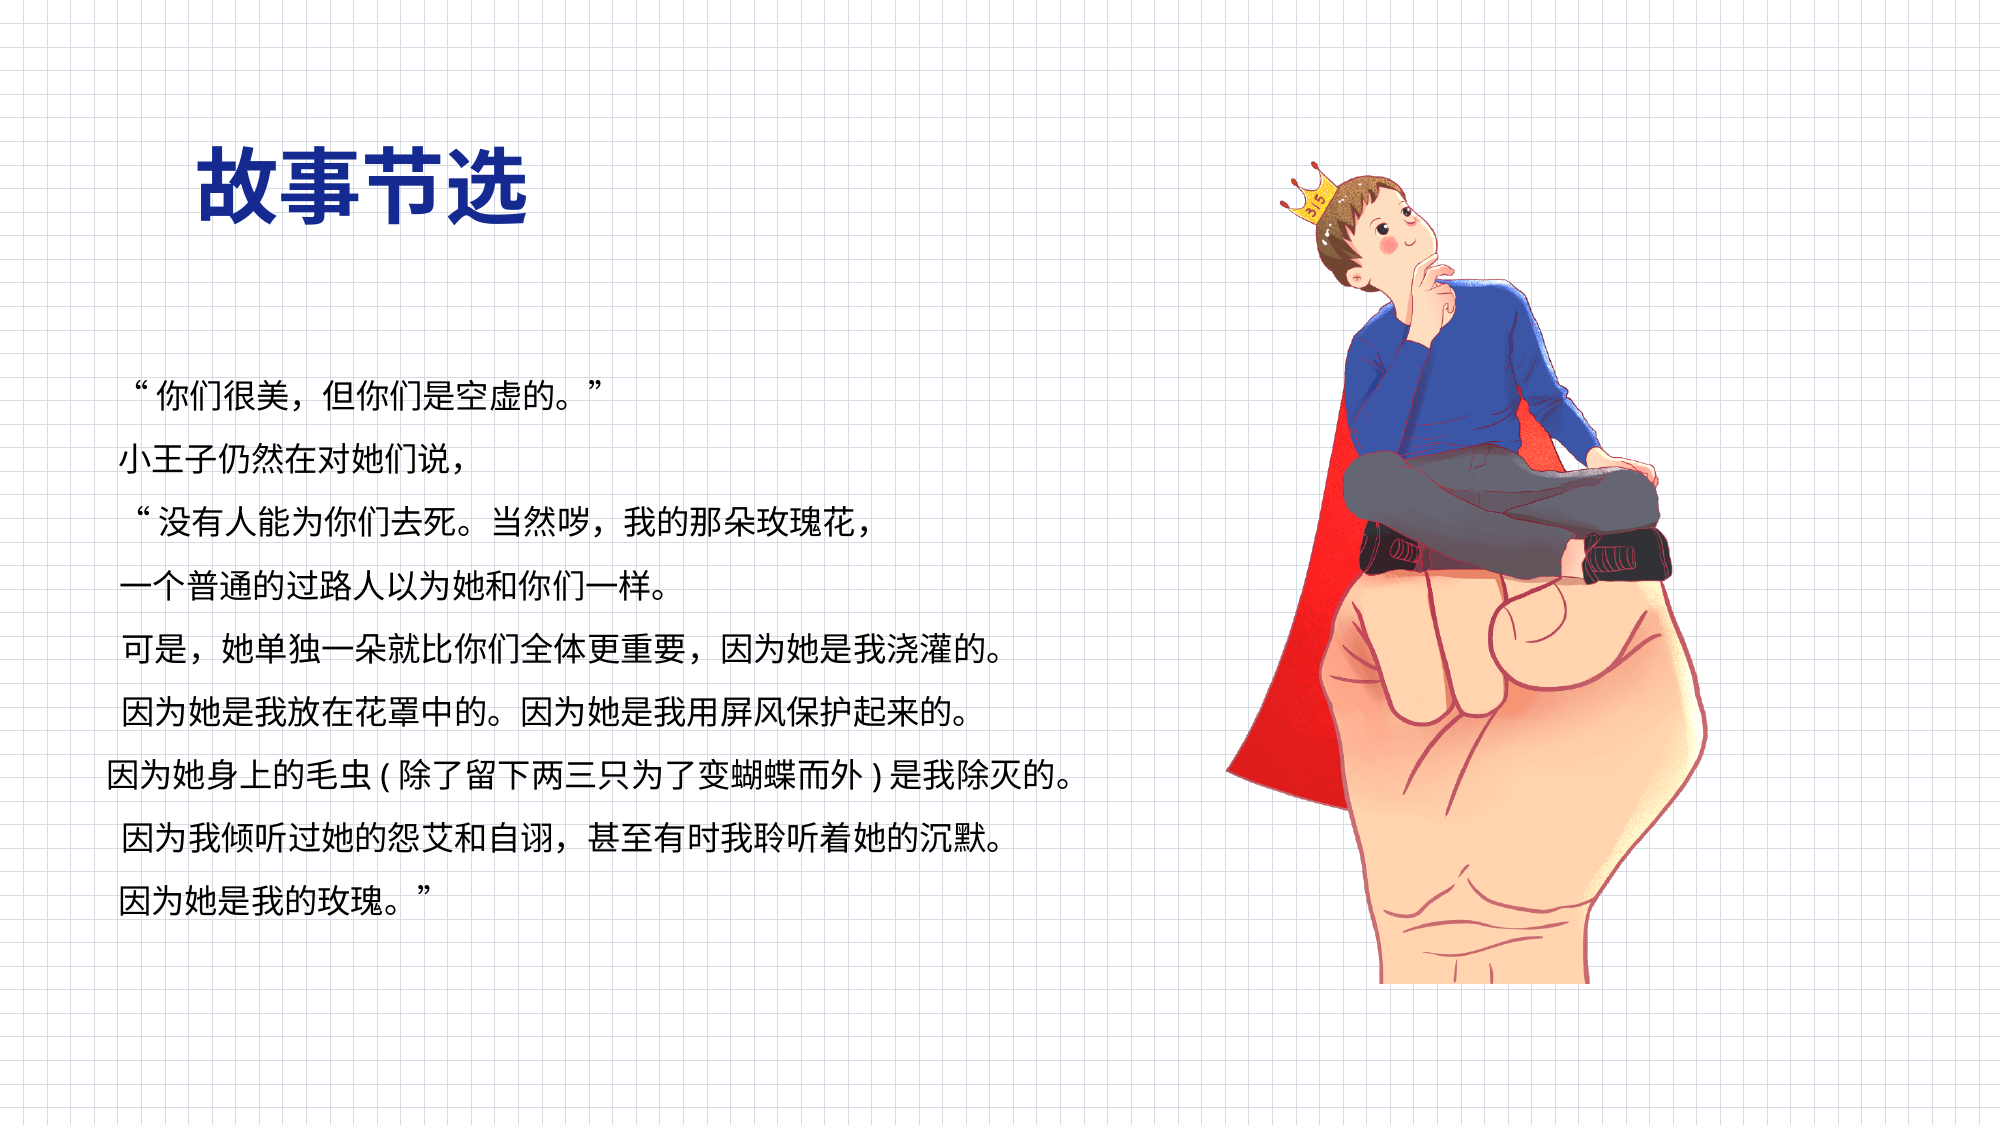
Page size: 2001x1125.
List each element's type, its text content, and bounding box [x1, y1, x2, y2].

picture [965, 0, 1959, 984]
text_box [101, 368, 965, 929]
text_box 故事节选 [180, 126, 582, 242]
